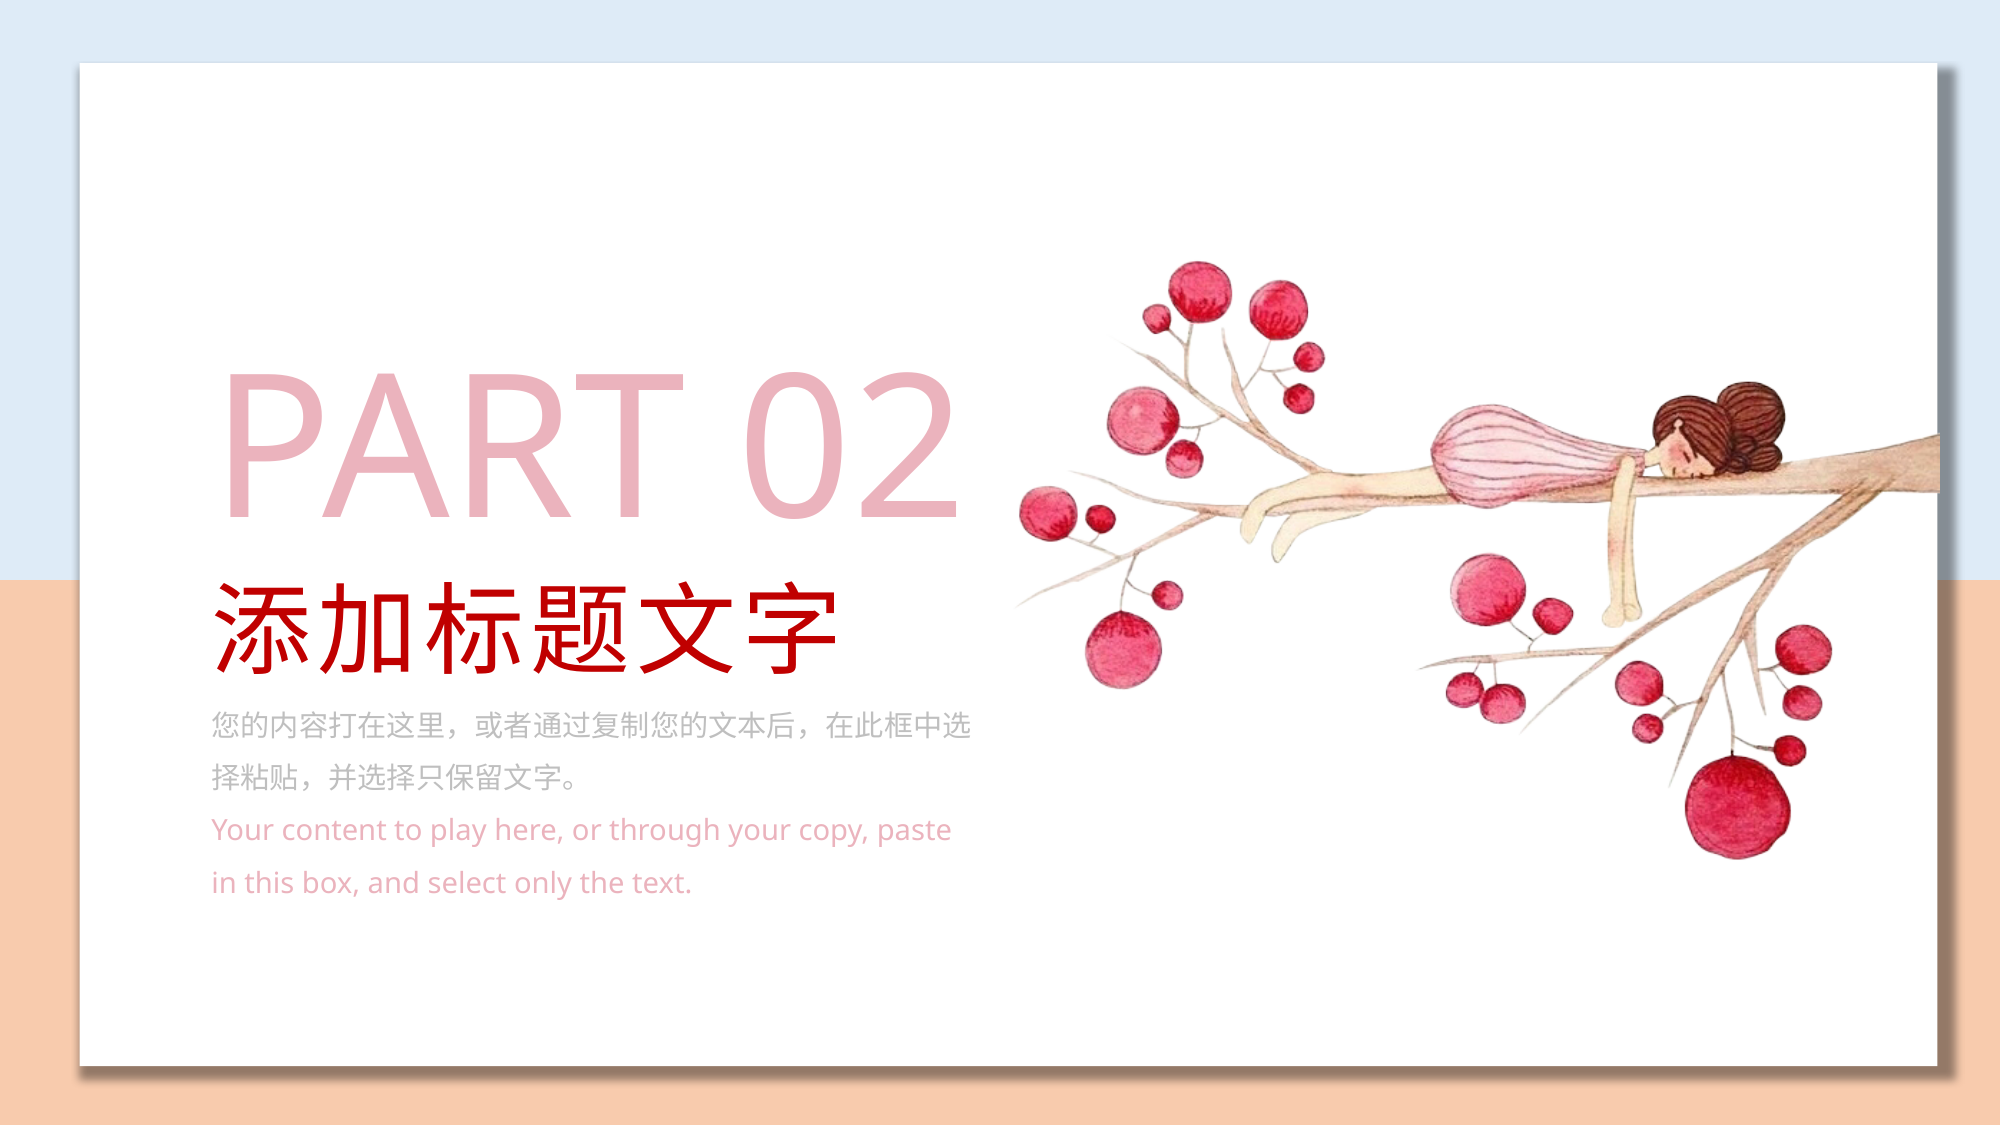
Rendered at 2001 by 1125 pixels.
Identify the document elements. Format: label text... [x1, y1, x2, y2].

text_box PART 02 [196, 310, 952, 565]
text_box 添加标题文字 [196, 558, 924, 681]
picture [952, 58, 1940, 903]
text_box 您的内容打在这里，或者通过复制您的文本后，在此框中选择粘贴，并选择只保留文字。 Your content to play here, or through your copy, paste in this box, and select only the text. [196, 681, 988, 907]
